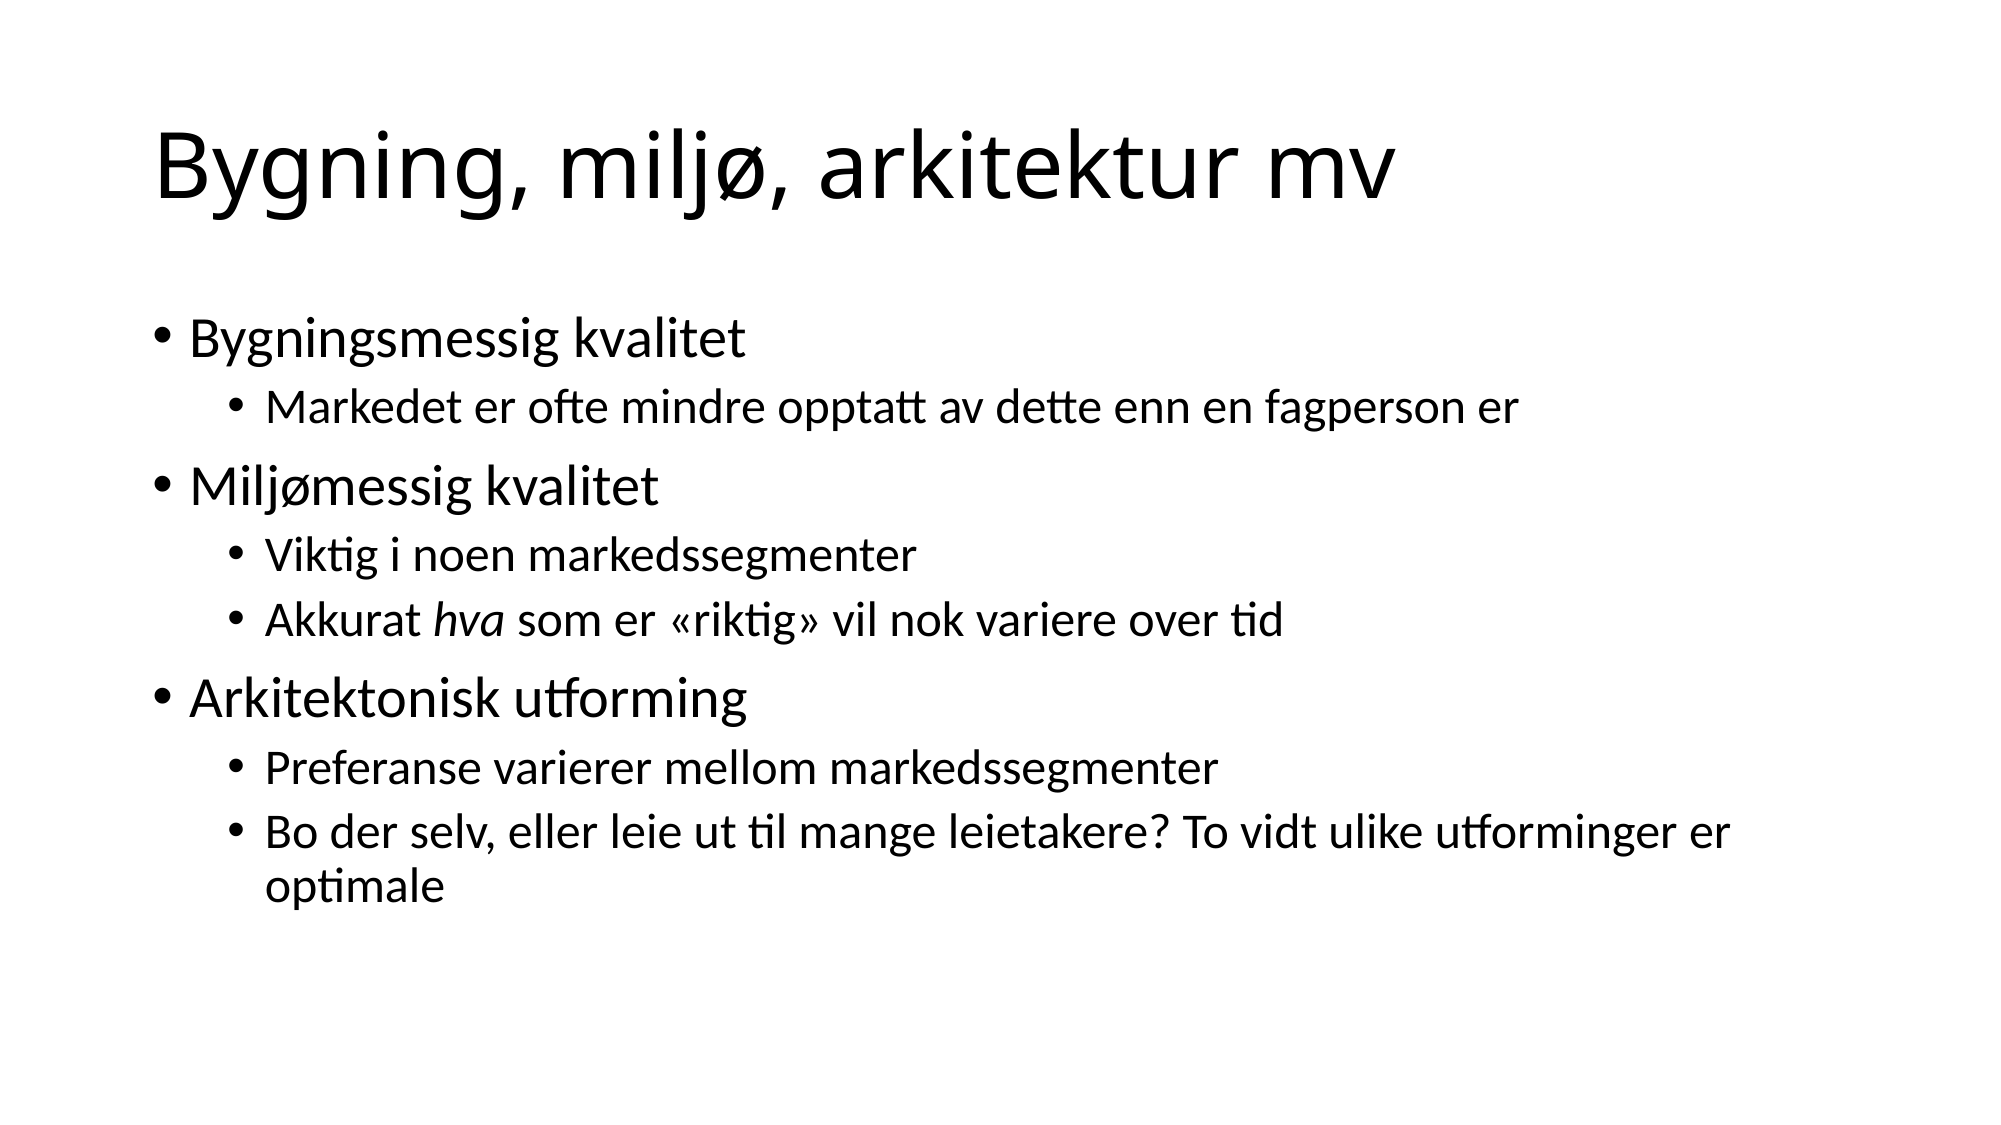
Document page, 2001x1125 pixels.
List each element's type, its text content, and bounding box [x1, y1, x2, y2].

title Bygning, miljø, arkitektur mv [137, 59, 1863, 278]
list Bygningsmessig kvalitet Markedet er ofte mindre opptatt av dette enn en fagperson er Miljømessig kvalitet Viktig i noen markedssegmenter Akkurat hva som er «riktig» vil nok variere over tid Arkitektonisk utforming Preferanse varierer mellom markedssegmenter Bo der selv, eller leie ut til mange leietakere? To vidt ulike utforminger er optimale [137, 299, 1863, 1014]
